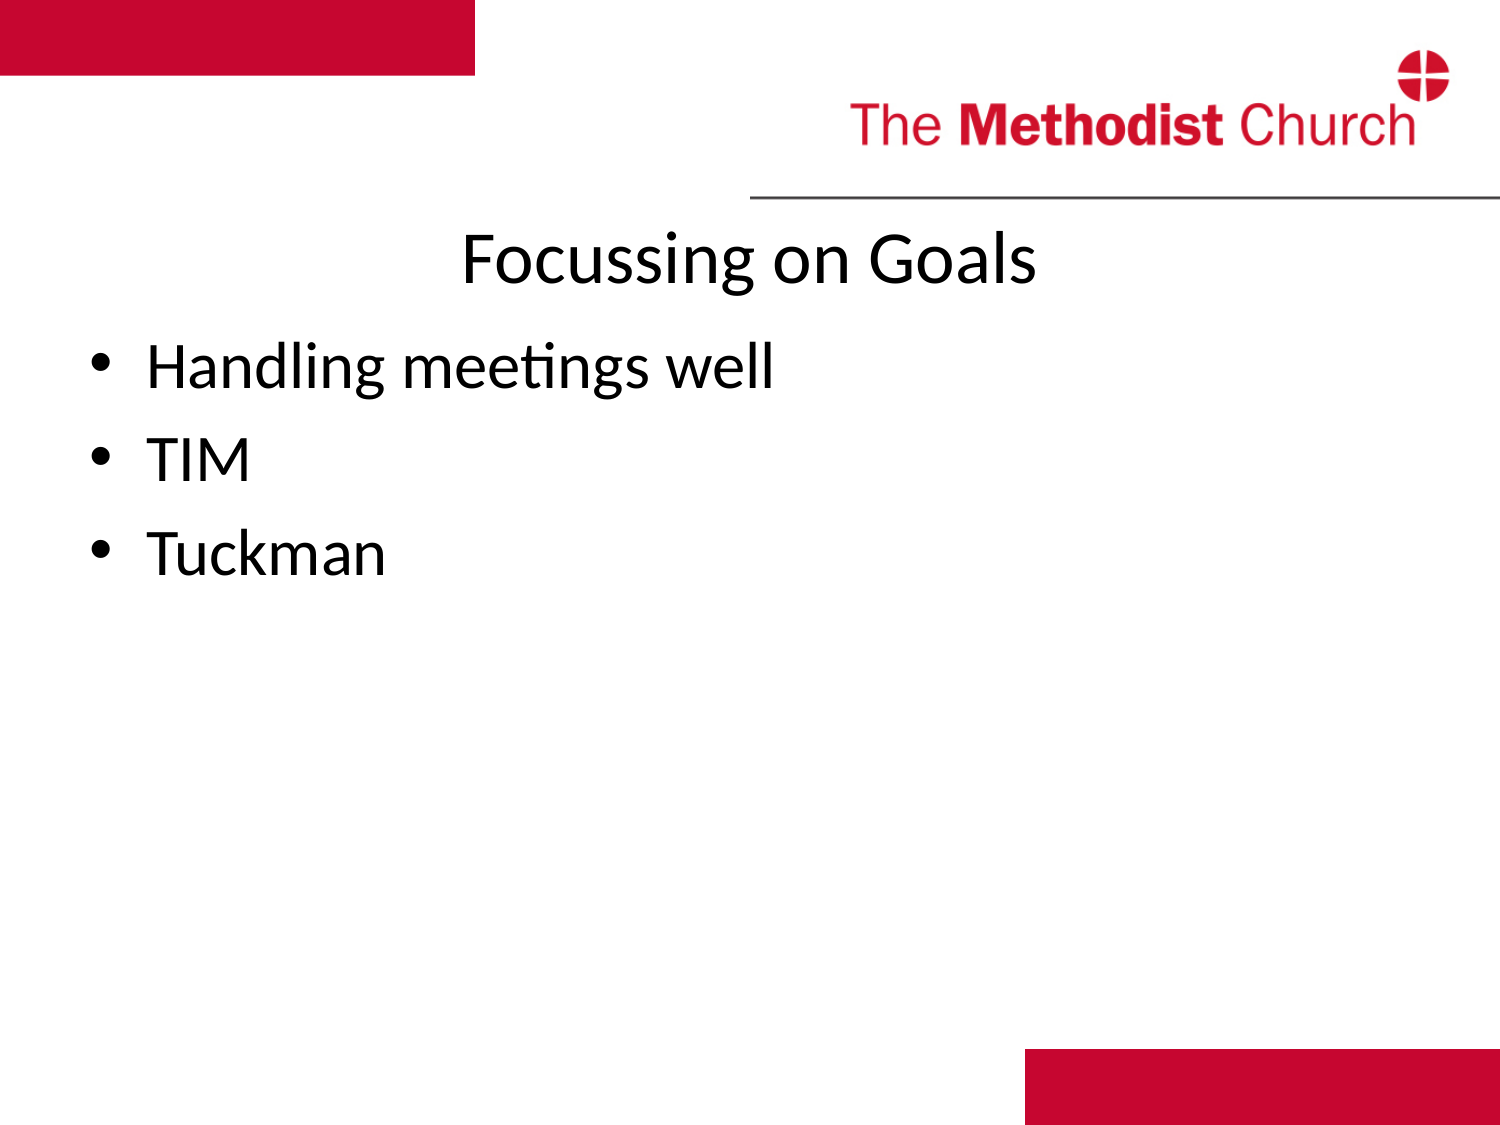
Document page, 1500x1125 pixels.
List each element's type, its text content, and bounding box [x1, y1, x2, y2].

picture [750, 0, 1500, 216]
list Handling meetings well TIM Tuckman [75, 314, 1425, 1047]
title Focussing on Goals [75, 200, 1425, 303]
